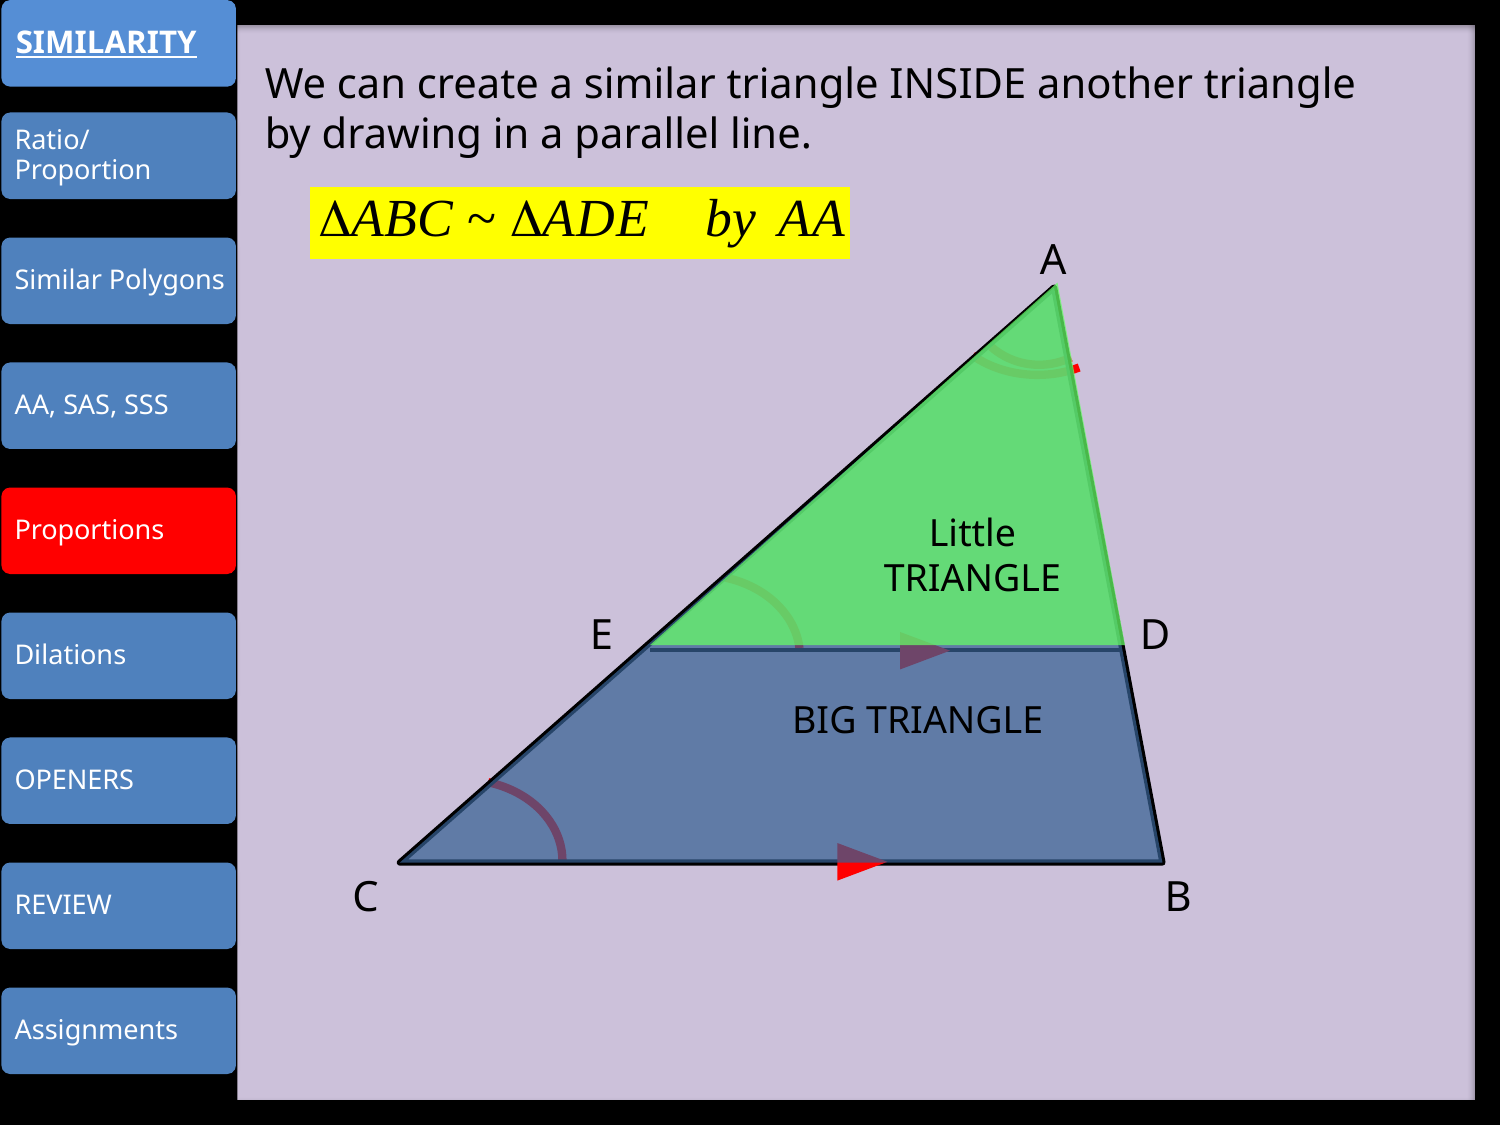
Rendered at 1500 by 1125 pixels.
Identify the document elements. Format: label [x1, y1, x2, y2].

text_box [238, 0, 1500, 1125]
text_box [0, 0, 238, 1125]
text_box [310, 187, 851, 259]
